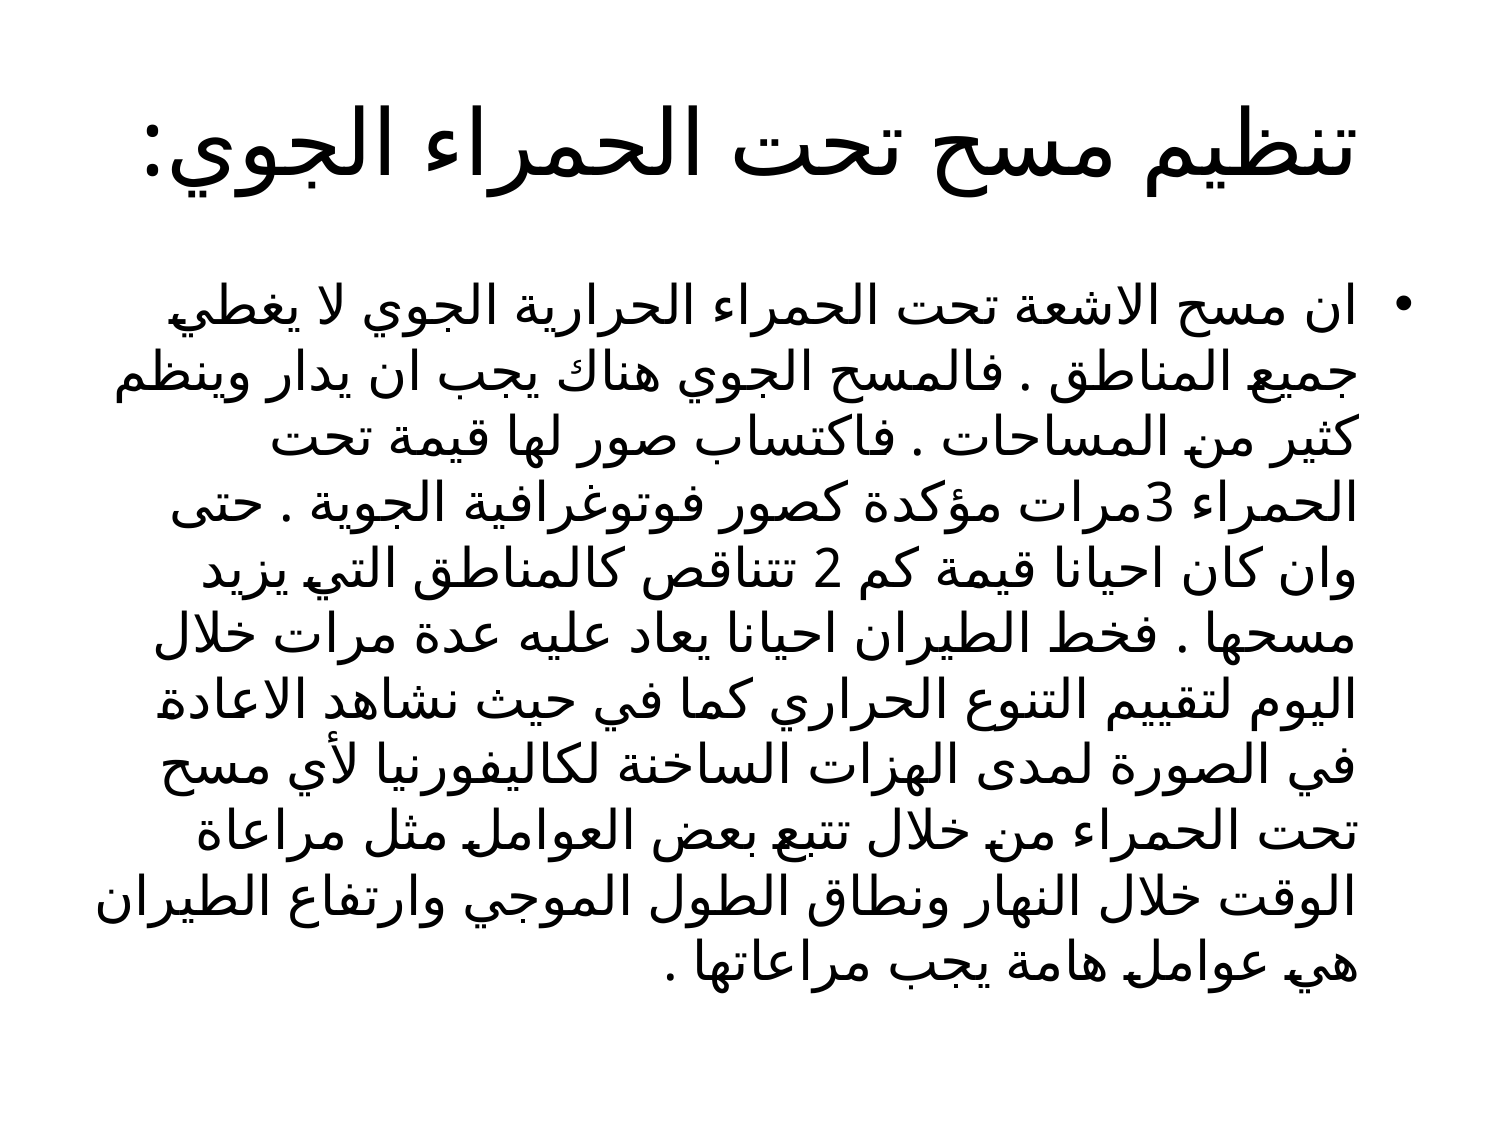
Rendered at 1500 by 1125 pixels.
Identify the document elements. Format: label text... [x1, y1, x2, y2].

list ان مسح الاشعة تحت الحمراء الحرارية الجوي لا يغطي جميع المناطق . فالمسح الجوي هناك يجب ان يدار وينظم كثير من المساحات . فاكتساب صور لها قيمة تحت الحمراء 3مرات مؤكدة كصور فوتوغرافية الجوية . حتى وان كان احيانا قيمة كم 2 تتناقص كالمناطق التي يزيد مسحها . فخط الطيران احيانا يعاد عليه عدة مرات خلال اليوم لتقييم التنوع الحراري كما في حيث نشاهد الاعادة في الصورة لمدى الهزات الساخنة لكاليفورنيا لأي مسح تحت الحمراء من خلال تتبع بعض العوامل مثل مراعاة الوقت خلال النهار ونطاق الطول الموجي وارتفاع الطيران هي عوامل هامة يجب مراعاتها . [75, 262, 1425, 1005]
title تنظيم مسح تحت الحمراء الجوي: [75, 45, 1425, 233]
